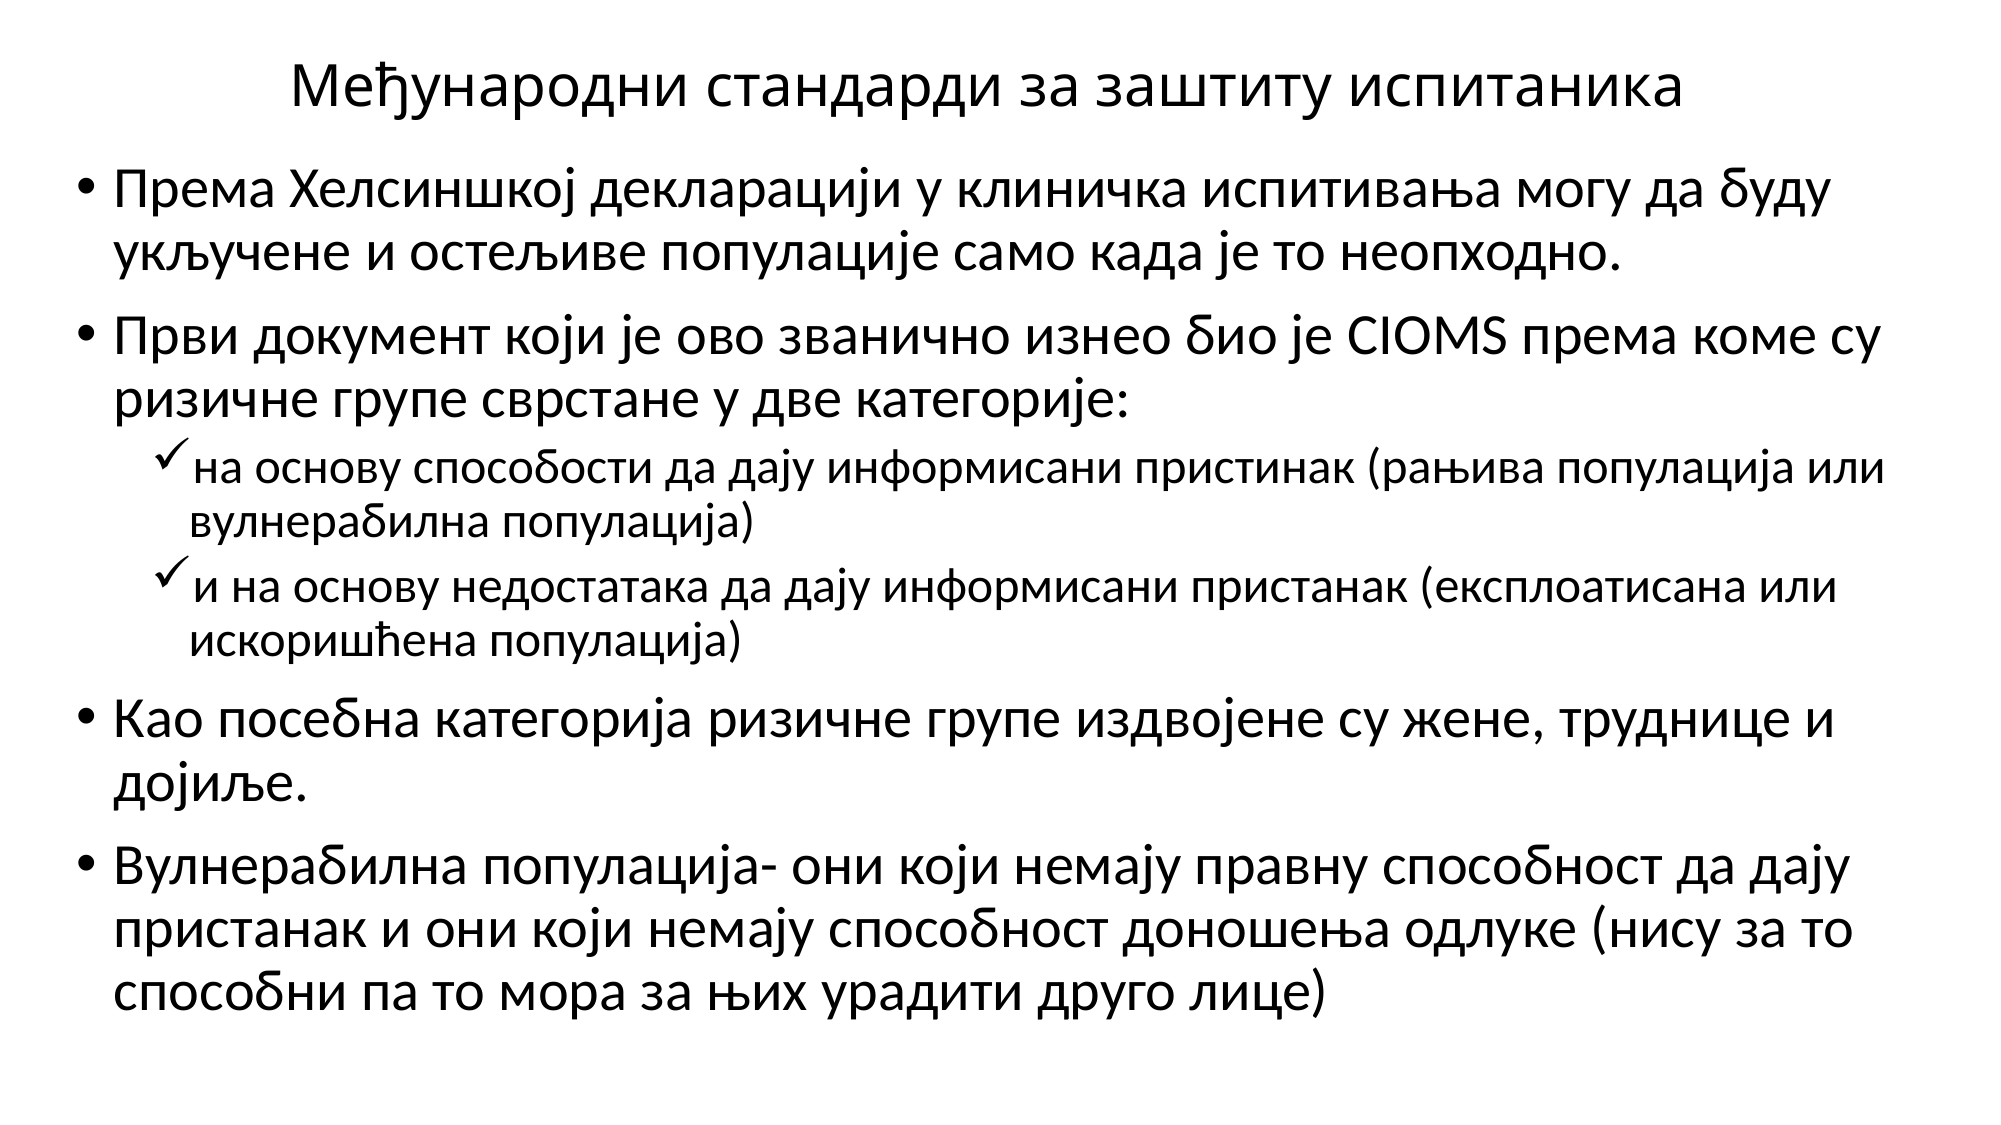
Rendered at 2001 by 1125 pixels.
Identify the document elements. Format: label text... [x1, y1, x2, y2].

title Међународни стандарди за заштиту испитаника [124, 33, 1850, 142]
list Према Хелсиншкој декларацији у клиничка испитивања могу да буду укључене и остељиве популације само када је то неопходно. Први документ који је ово званично изнео био је CIOMS према коме су ризичне групе сврстане у две категорије: на основу способости да дају информисани пристинак (рањива популација или вулнерабилна популација) и на основу недостатака да дају информисани пристанак (експлоатисана или искоришћена популација) Као посебна категорија ризичне групе издвојене су жене, труднице и дојиље. Вулнерабилна популација- они који немају правну способност да дају пристанак и они који немају способност доношења одлуке (нису за то способни па то мора за њих урадити друго лице) [61, 149, 1938, 1082]
